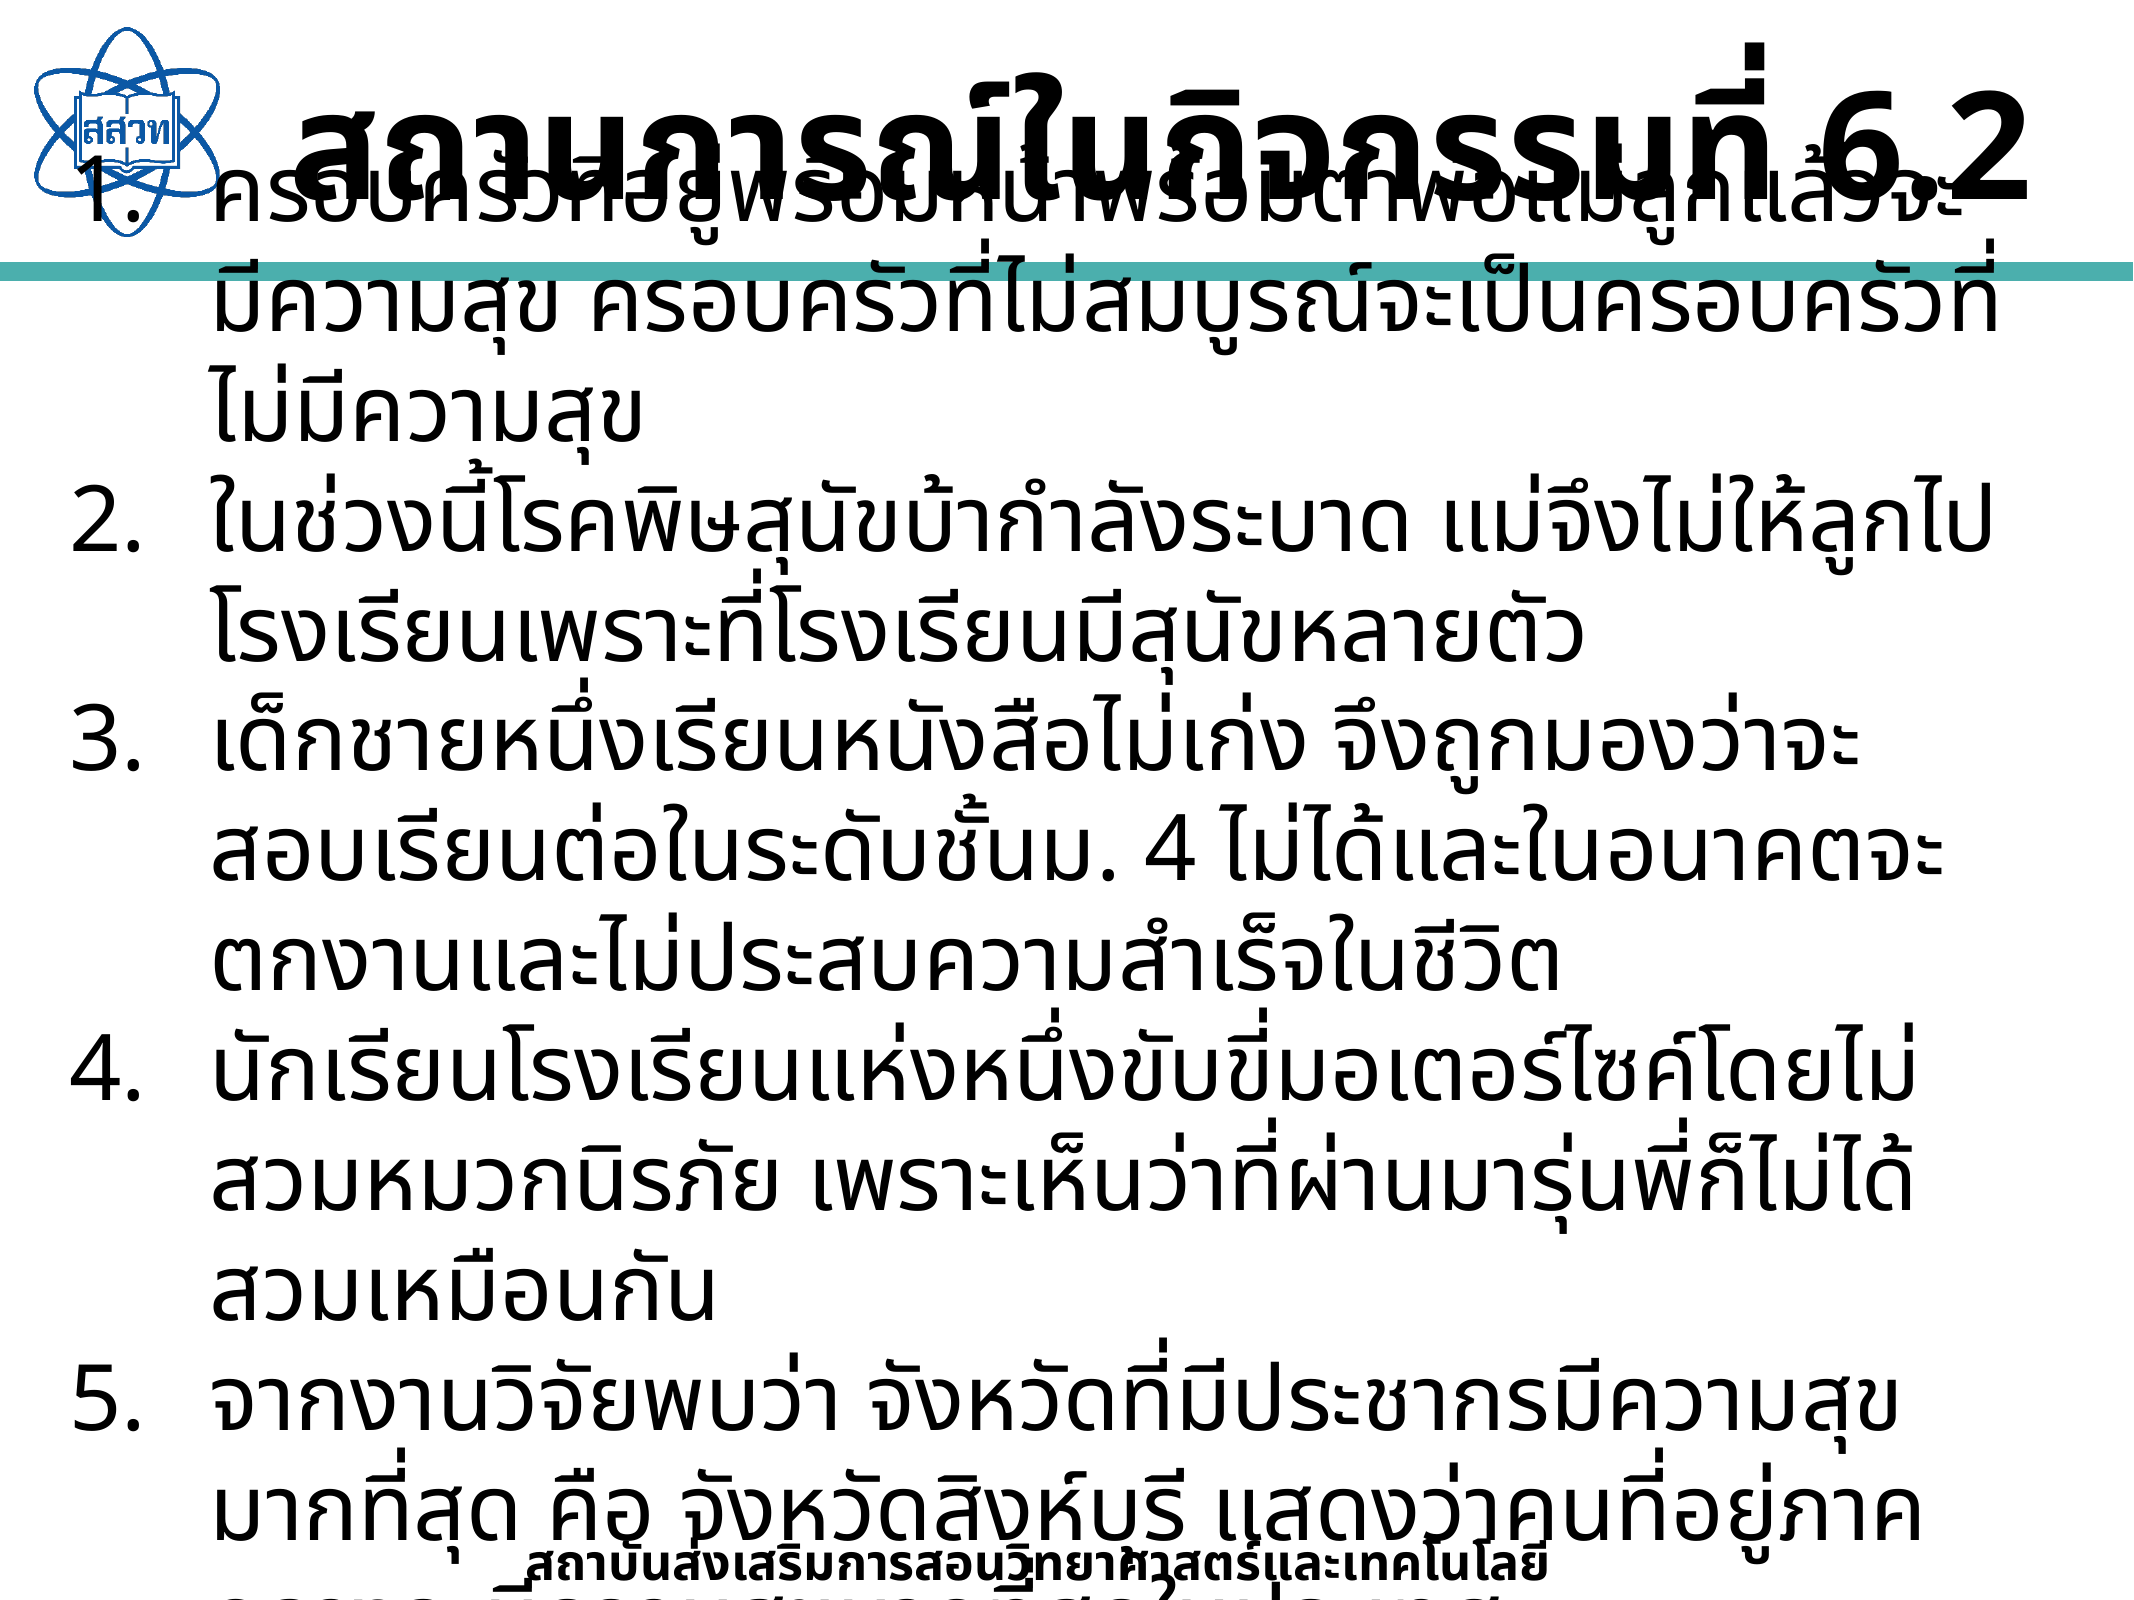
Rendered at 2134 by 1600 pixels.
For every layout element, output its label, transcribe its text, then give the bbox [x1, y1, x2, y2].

picture [33, 27, 220, 237]
text_box ครอบครัวที่อยู่พร้อมหน้าพร้อมตาพ่อแม่ลูกแล้วจะมีความสุข ครอบครัวที่ไม่สมบูรณ์จะเป็นครอบครัวที่ไม่มีความสุข ในช่วงนี้โรคพิษสุนัขบ้ากำลังระบาด แม่จึงไม่ให้ลูกไปโรงเรียนเพราะที่โรงเรียนมีสุนัขหลายตัว เด็กชายหนึ่งเรียนหนังสือไม่เก่ง จึงถูกมองว่าจะสอบเรียนต่อในระดับชั้นม. 4 ไม่ได้และในอนาคตจะตกงานและไม่ประสบความสำเร็จในชีวิต นักเรียนโรงเรียนแห่งหนึ่งขับขี่มอเตอร์ไซค์โดยไม่สวมหมวกนิรภัย เพราะเห็นว่าที่ผ่านมารุ่นพี่ก็ไม่ได้สวมเหมือนกัน จากงานวิจัยพบว่า จังหวัดที่มีประชากรมีความสุขมากที่สุด คือ จังหวัดสิงห์บุรี แสดงว่าคนที่อยู่ภาคกลางจะมีความสุขมากที่สุดในประเทศ [60, 274, 2016, 1600]
text_box สถานการณ์ในกิจกรรมที่ 6.2 [259, 41, 2063, 238]
text_box ครอบครัวที่อยู่พร้อมหน้าพร้อมตาพ่อแม่ลูกแล้วจะมีความสุข ครอบครัวที่ไม่สมบูรณ์จะเป็นครอบครัวที่ไม่มีความสุข ในช่วงนี้โรคพิษสุนัขบ้ากำลังระบาด แม่จึงไม่ให้ลูกไปโรงเรียนเพราะที่โรงเรียนมีสุนัขหลายตัว เด็กชายหนึ่งเรียนหนังสือไม่เก่ง จึงถูกมองว่าจะสอบเรียนต่อในระดับชั้นม. 4 ไม่ได้และในอนาคตจะตกงานและไม่ประสบความสำเร็จในชีวิต นักเรียนโรงเรียนแห่งหนึ่งขับขี่มอเตอร์ไซค์โดยไม่สวมหมวกนิรภัย เพราะเห็นว่าที่ผ่านมารุ่นพี่ก็ไม่ได้สวมเหมือนกัน จากงานวิจัยพบว่า จังหวัดที่มีประชากรมีความสุขมากที่สุด คือ จังหวัดสิงห์บุรี แสดงว่าคนที่อยู่ภาคกลางจะมีความสุขมากที่สุดในประเทศ [60, 121, 2016, 269]
